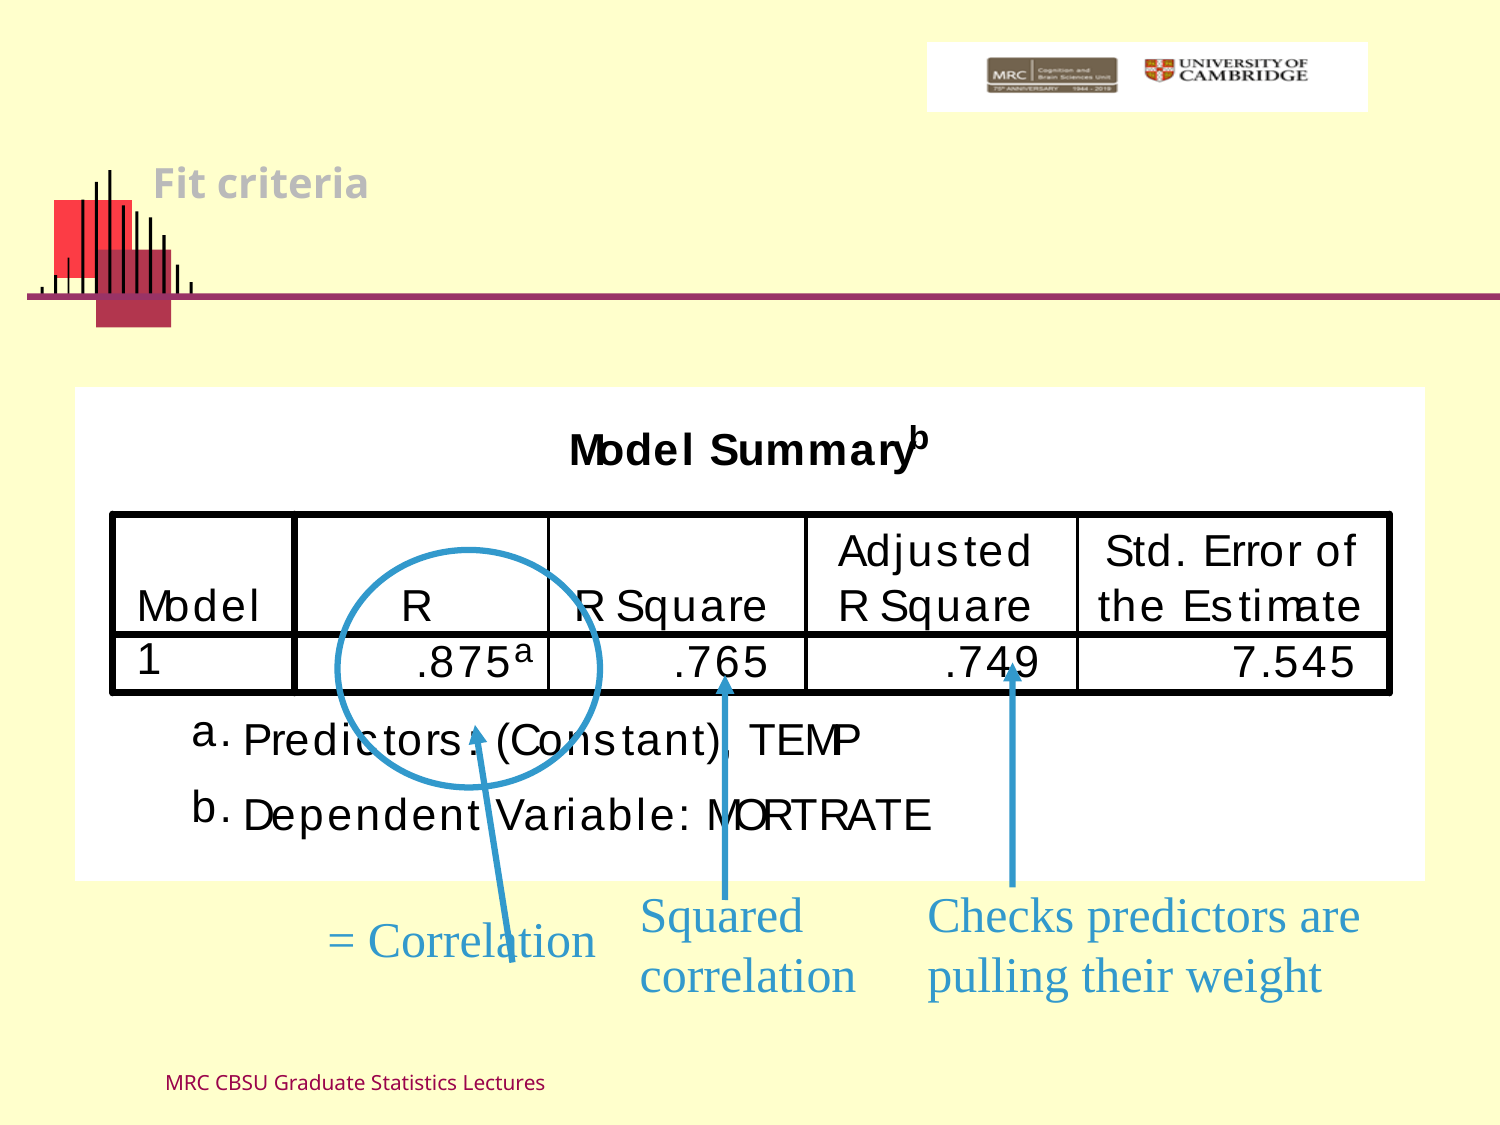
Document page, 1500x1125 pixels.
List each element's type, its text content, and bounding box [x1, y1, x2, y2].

text_box = Correlation [312, 899, 624, 975]
title Fit criteria [137, 137, 988, 233]
footer MRC CBSU Graduate Statistics Lectures [149, 1062, 988, 1101]
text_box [74, 387, 1426, 881]
text_box Checks predictors are pulling their weight [912, 889, 1400, 1010]
picture [927, 42, 1368, 112]
text_box Squared correlation [624, 889, 912, 1010]
